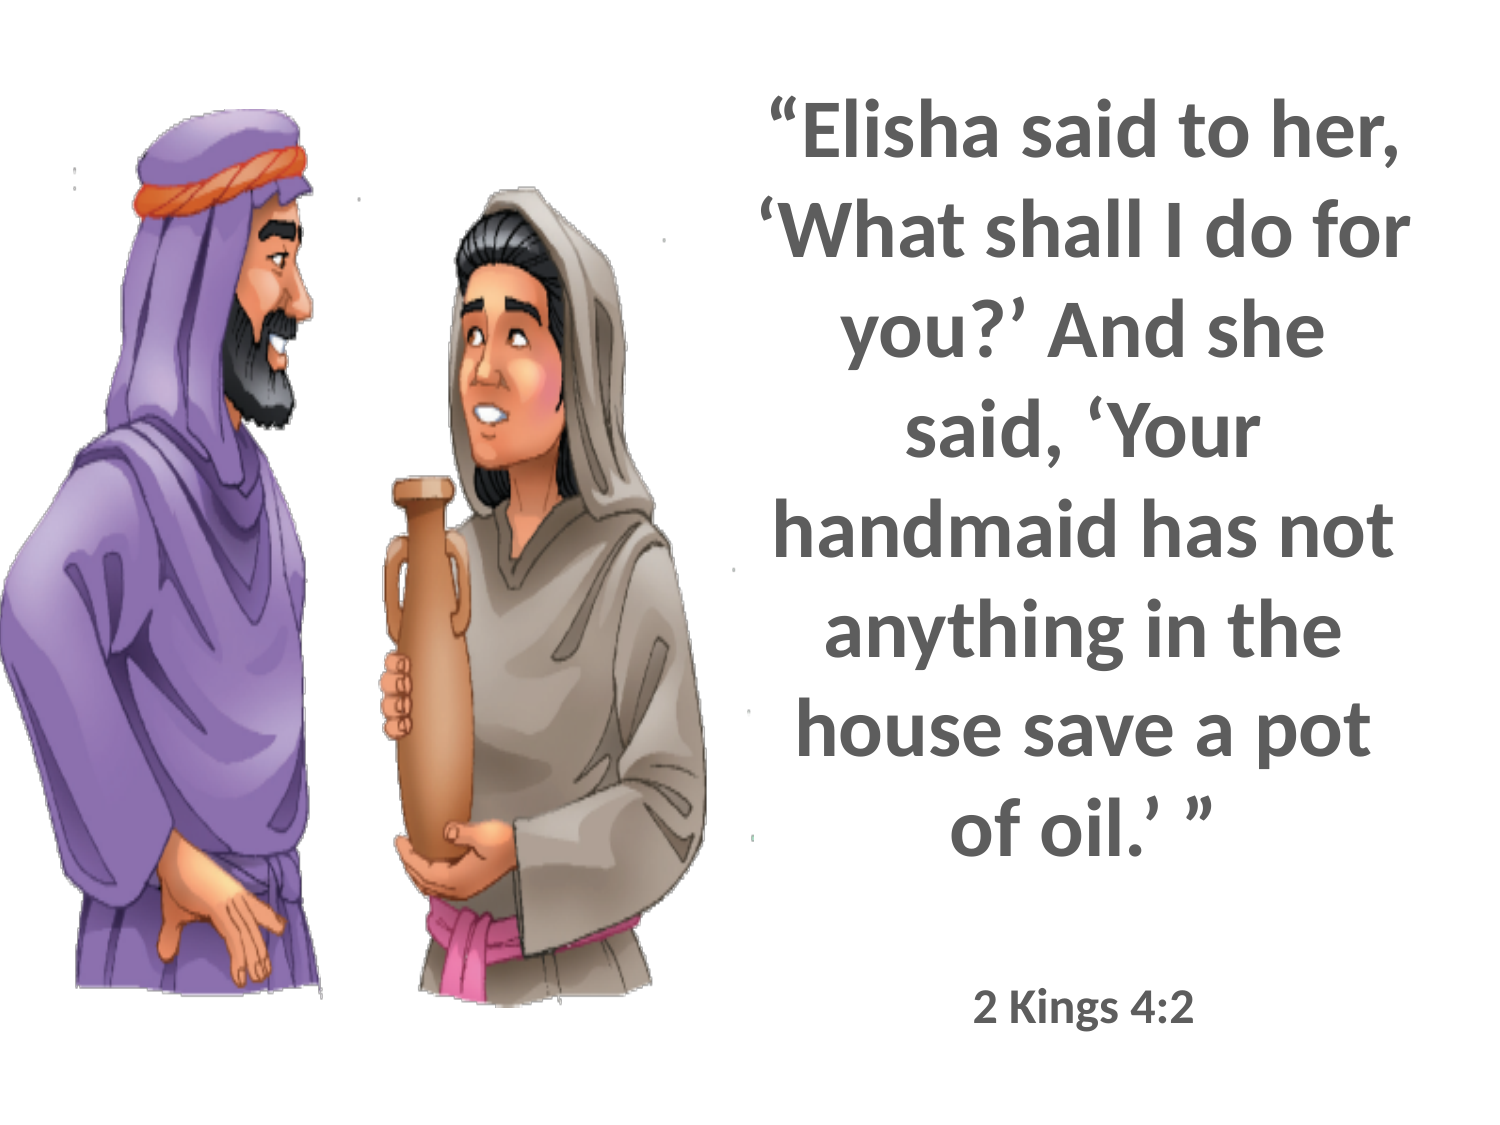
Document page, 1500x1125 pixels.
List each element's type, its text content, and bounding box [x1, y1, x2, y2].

picture [0, 109, 754, 1008]
text_box “Elisha said to her, ‘What shall I do for you?’ And she said, ‘Your handmaid has not anything in the house save a pot of oil.’ ” 2 Kings 4:2 [738, 66, 1430, 1041]
